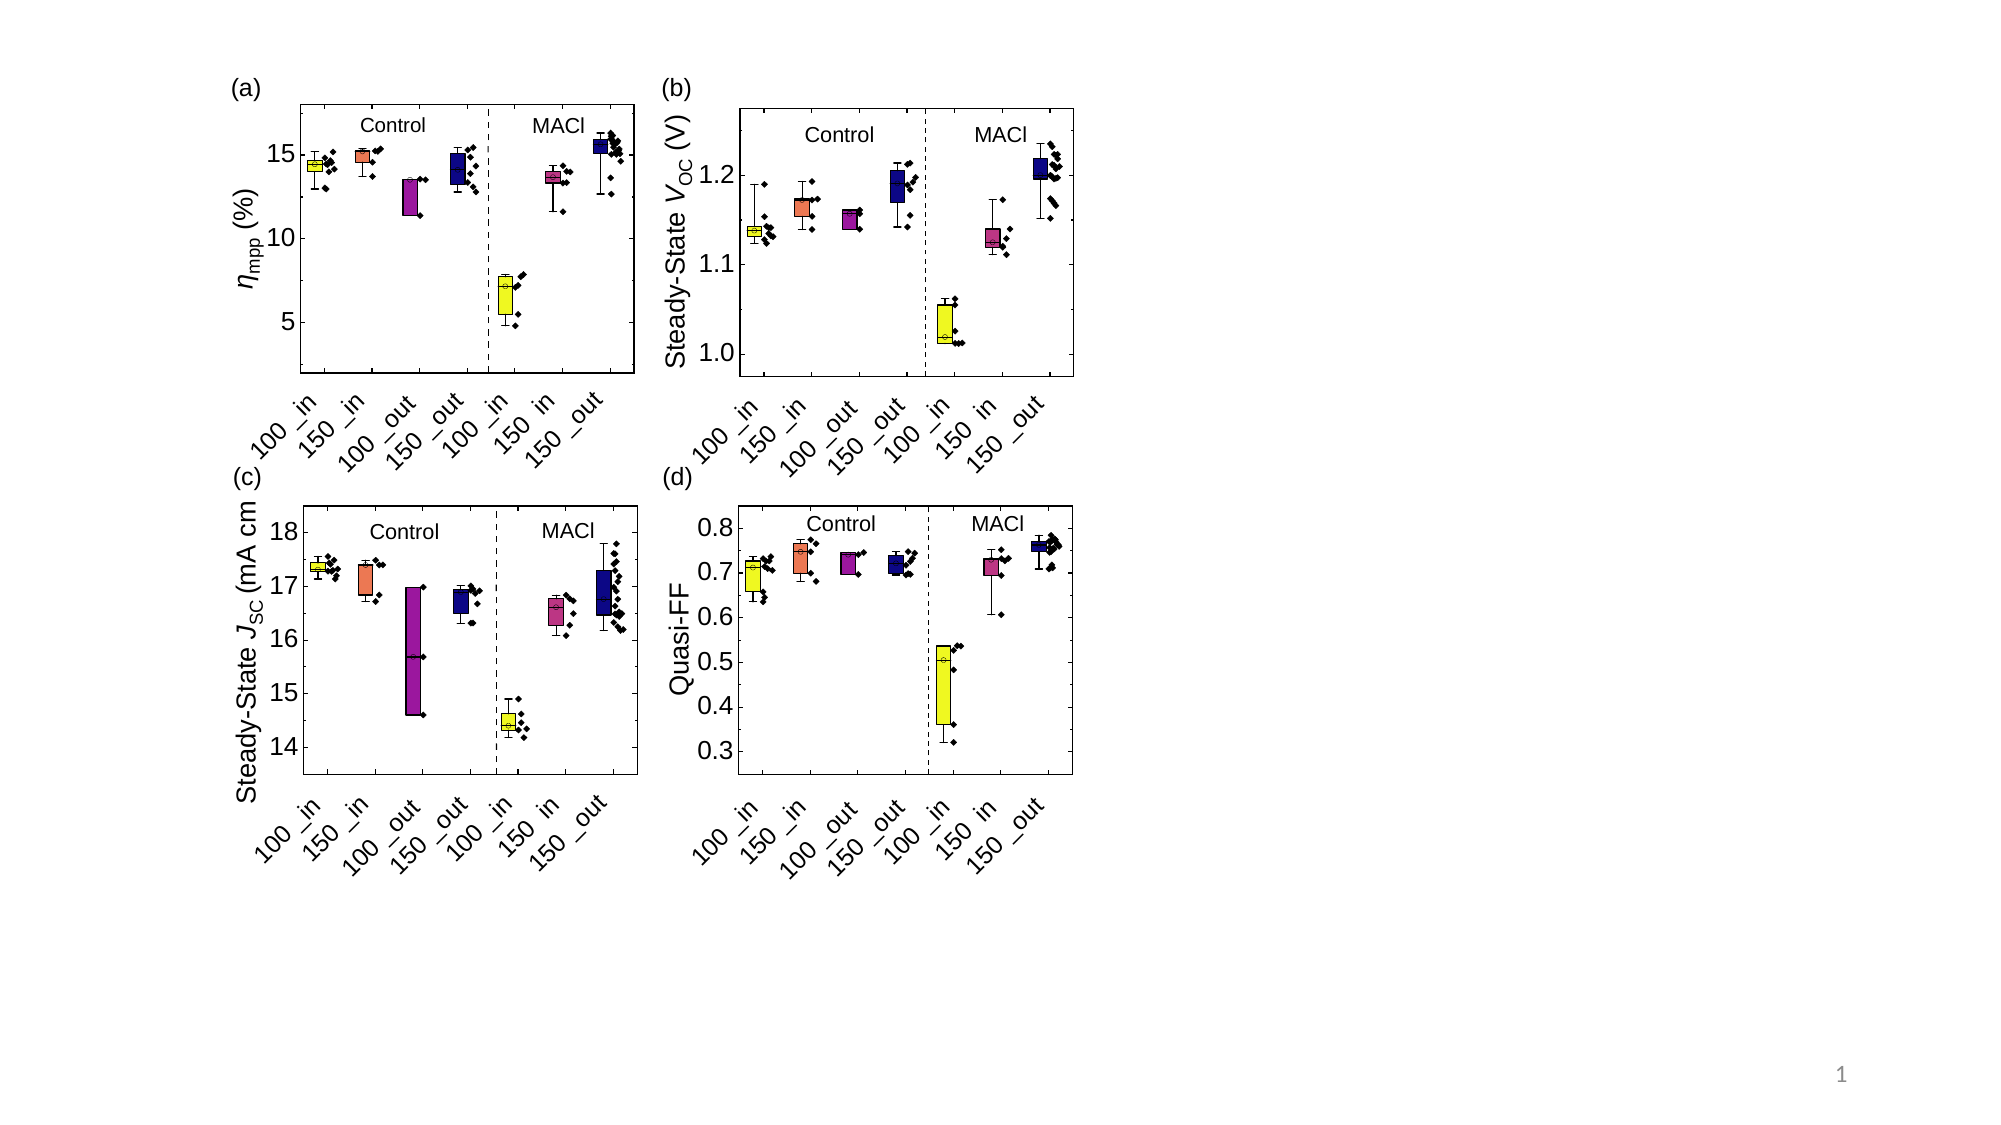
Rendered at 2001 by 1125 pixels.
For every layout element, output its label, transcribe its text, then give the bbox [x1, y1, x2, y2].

slide_number 1 [1412, 1042, 1863, 1103]
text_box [216, 64, 1104, 853]
